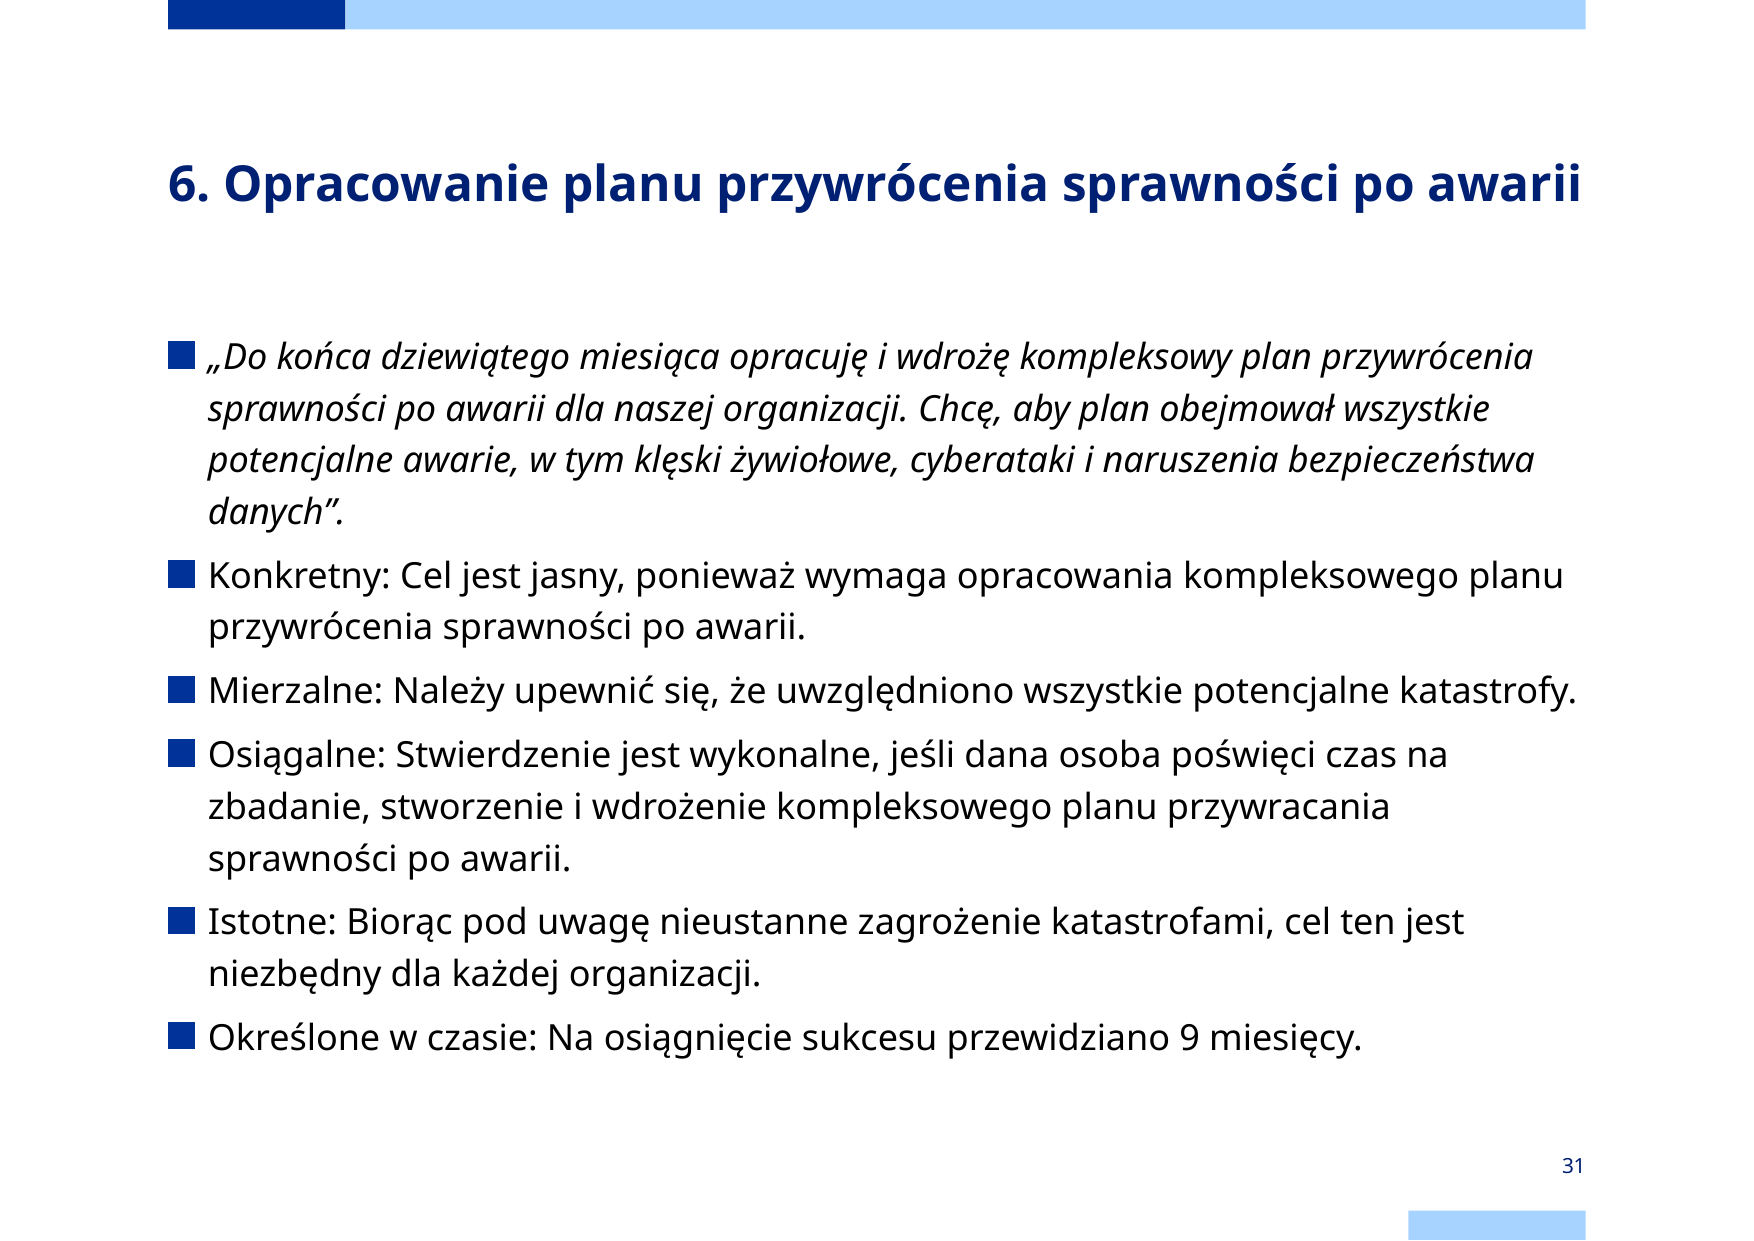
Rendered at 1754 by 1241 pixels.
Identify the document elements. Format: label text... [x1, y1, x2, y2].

title 6. Opracowanie planu przywrócenia sprawności po awarii [168, 147, 1586, 324]
picture [168, 341, 195, 369]
picture [168, 907, 195, 934]
picture [168, 1022, 195, 1049]
slide_number 31 [1408, 1151, 1586, 1182]
picture [168, 676, 195, 703]
picture [168, 560, 195, 588]
list „Do końca dziewiątego miesiąca opracuję i wdrożę kompleksowy plan przywrócenia sprawności po awarii dla naszej organizacji. Chcę, aby plan obejmował wszystkie potencjalne awarie, w tym klęski żywiołowe, cyberataki i naruszenia bezpieczeństwa danych”. Konkretny: Cel jest jasny, ponieważ wymaga opracowania kompleksowego planu przywrócenia sprawności po awarii. Mierzalne: Należy upewnić się, że uwzględniono wszystkie potencjalne katastrofy. Osiągalne: Stwierdzenie jest wykonalne, jeśli dana osoba poświęci czas na zbadanie, stworzenie i wdrożenie kompleksowego planu przywracania sprawności po awarii. Istotne: Biorąc pod uwagę nieustanne zagrożenie katastrofami, cel ten jest niezbędny dla każdej organizacji. Określone w czasie: Na osiągnięcie sukcesu przewidziano 9 miesięcy. [168, 324, 1586, 1093]
picture [168, 739, 195, 767]
